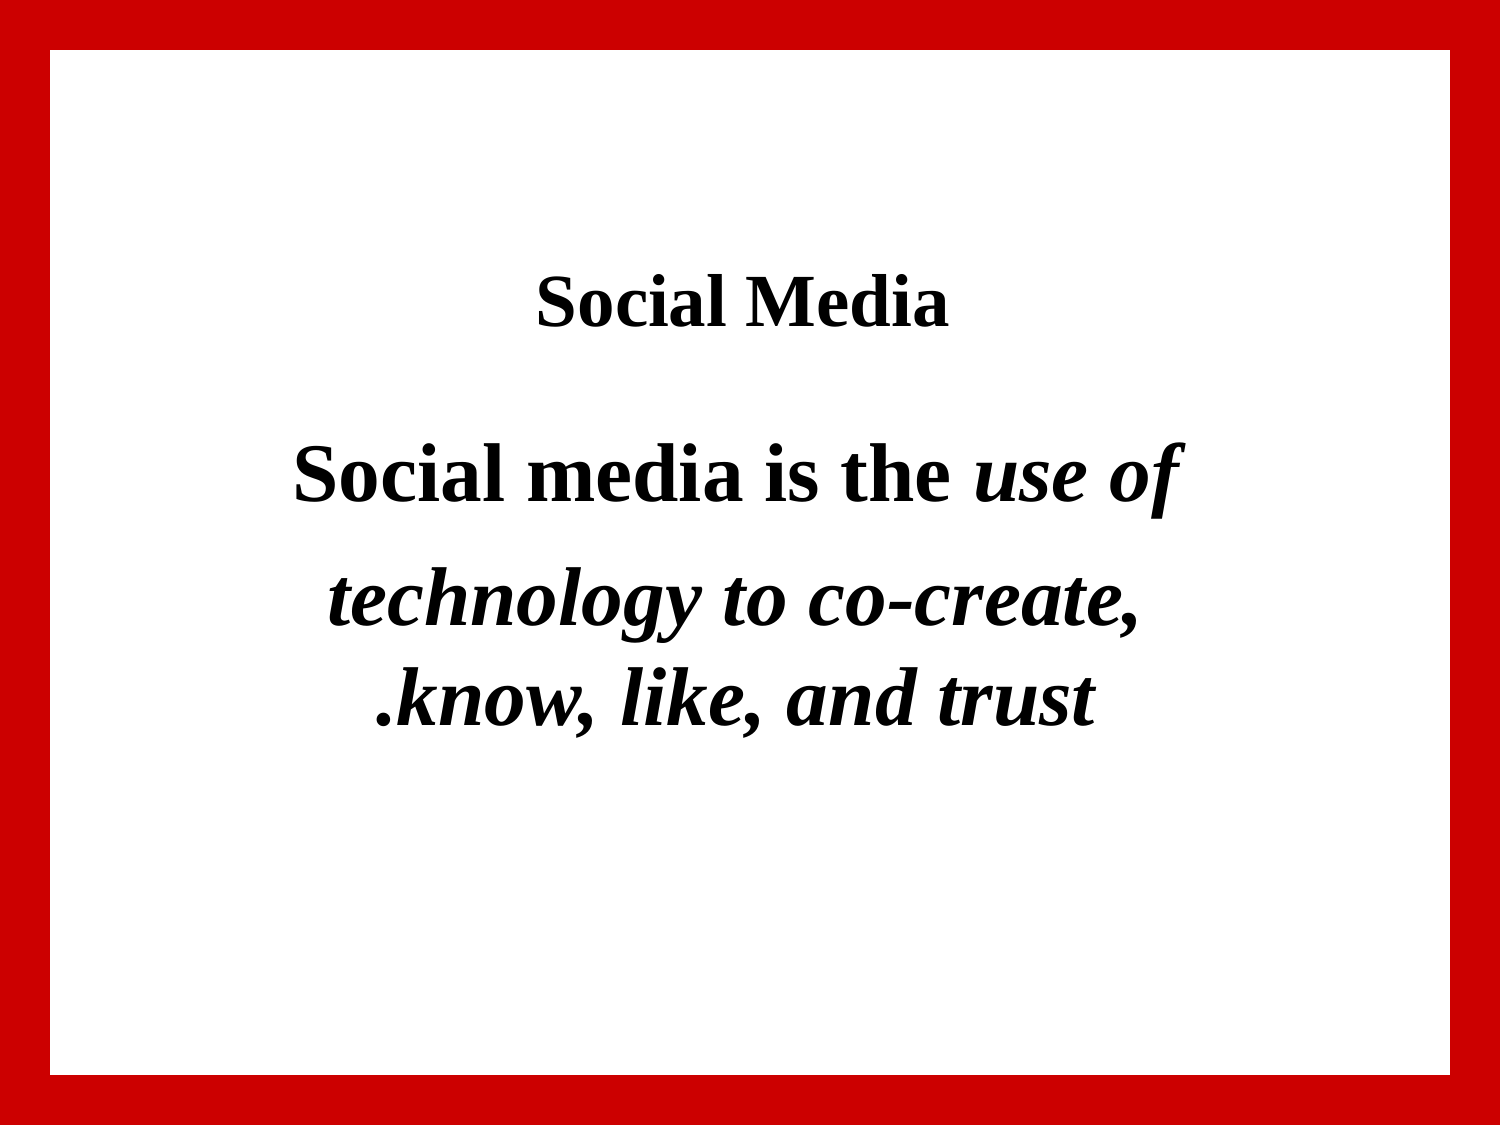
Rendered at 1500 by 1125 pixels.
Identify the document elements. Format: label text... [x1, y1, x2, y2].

subtitle Social media is the use of technology to co-create, know, like, and trust. [210, 409, 1262, 698]
title Social Media [105, 175, 1381, 418]
